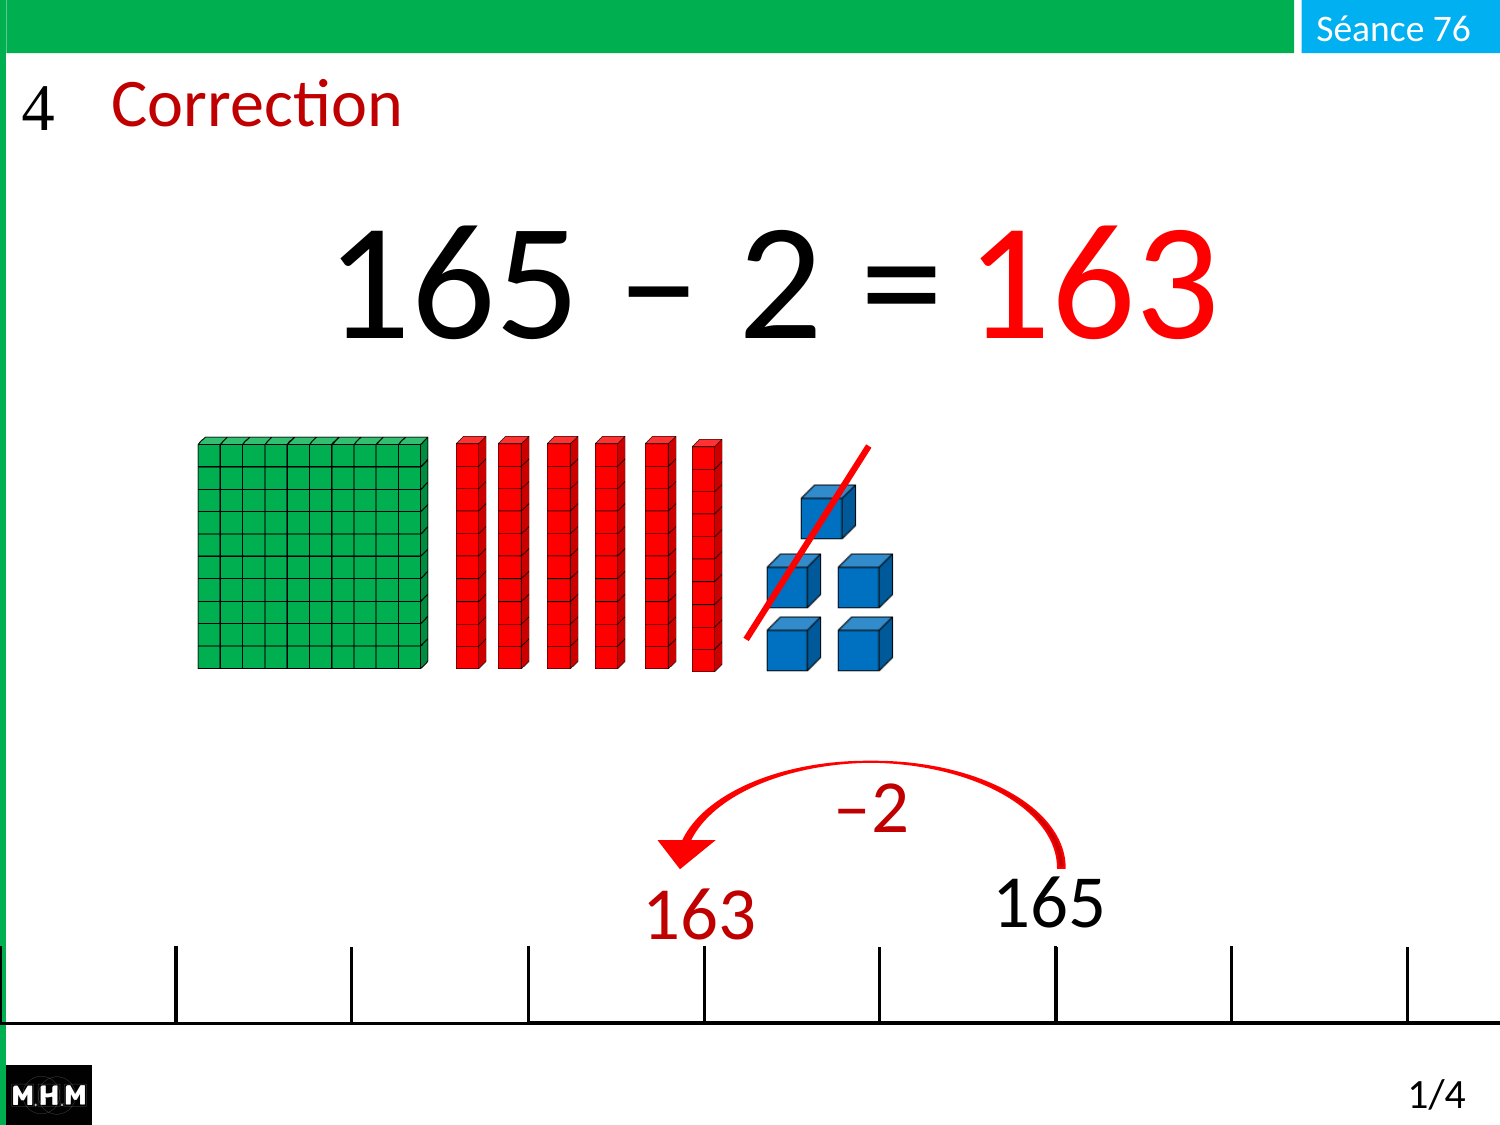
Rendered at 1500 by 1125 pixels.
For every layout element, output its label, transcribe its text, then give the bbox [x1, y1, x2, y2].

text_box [0, 844, 1500, 1025]
text_box [974, 776, 1061, 844]
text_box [746, 445, 869, 640]
picture [834, 614, 897, 674]
picture [763, 640, 825, 674]
title Correction [96, 60, 1391, 150]
text_box –2 [818, 750, 974, 844]
picture [545, 434, 581, 671]
list 1/4 [1373, 1064, 1500, 1125]
picture [6, 1065, 92, 1125]
picture [194, 434, 430, 671]
picture [454, 434, 489, 671]
picture [496, 434, 532, 671]
picture [643, 434, 679, 671]
picture [690, 436, 725, 674]
text_box 163 [952, 164, 1341, 379]
text_box 165 – 2 = … [311, 164, 952, 379]
picture [593, 434, 628, 671]
text_box [657, 764, 818, 844]
picture [869, 551, 897, 611]
